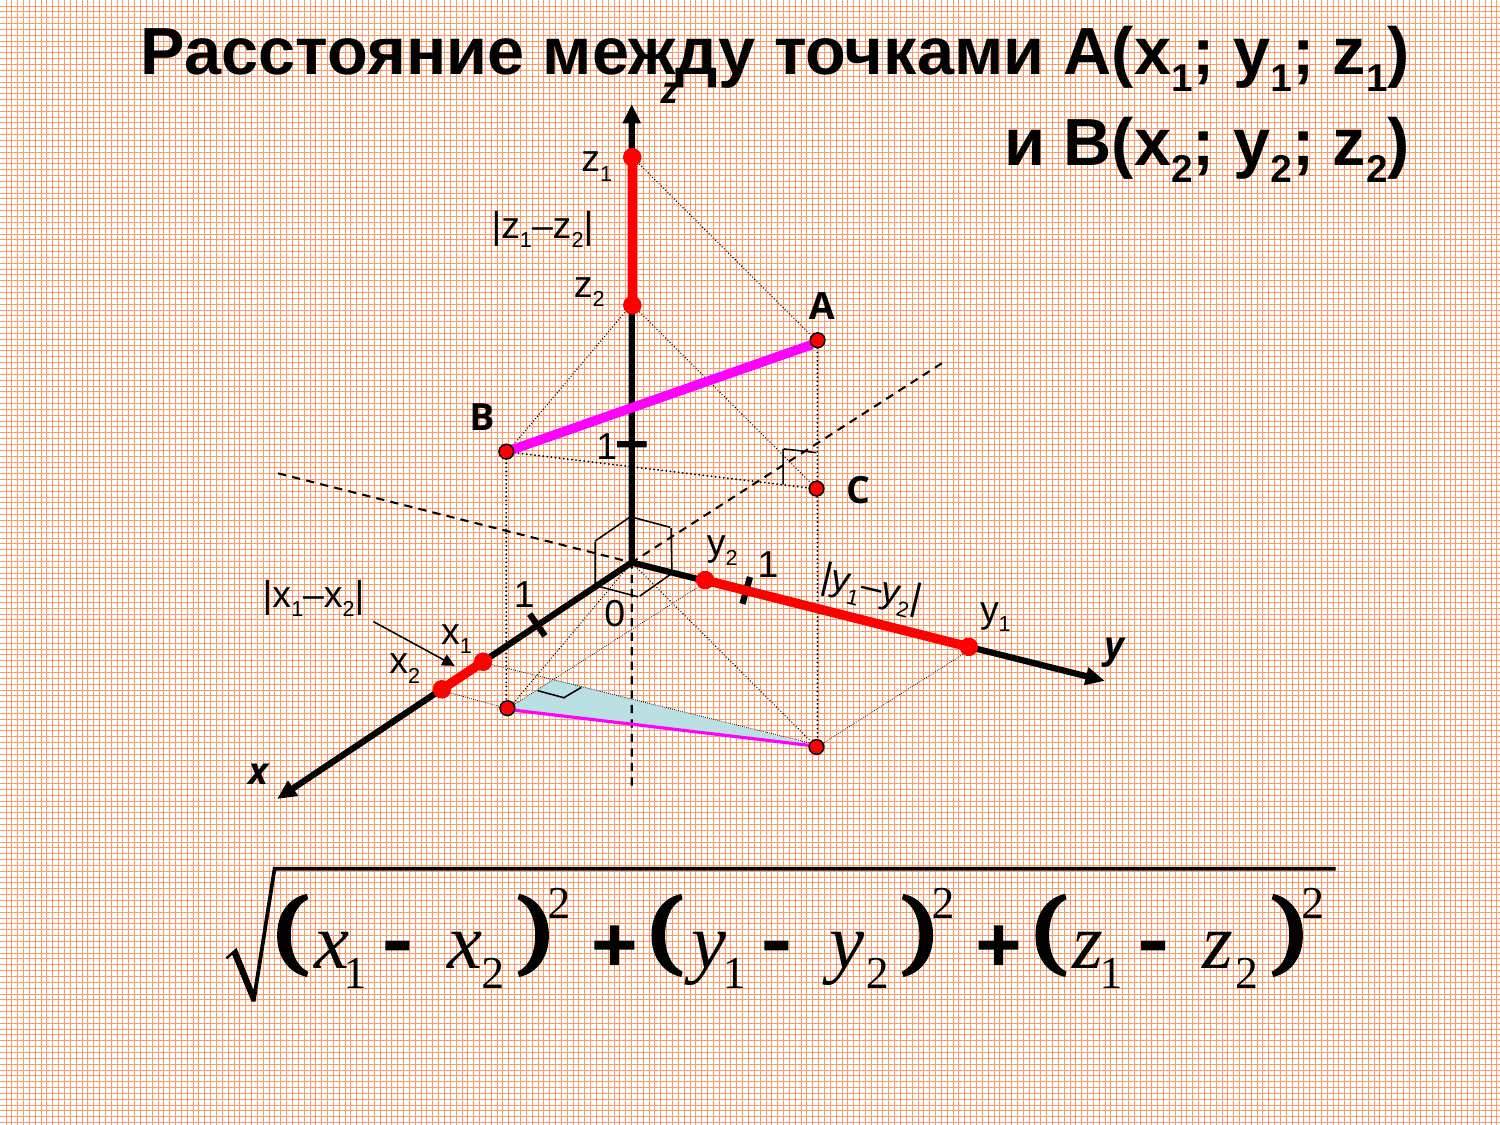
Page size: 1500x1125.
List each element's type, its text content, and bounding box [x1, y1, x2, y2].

text_box 1 [581, 414, 648, 475]
text_box 1 [742, 533, 809, 593]
text_box [882, 625, 973, 651]
text_box |y1–y2| [800, 540, 953, 638]
text_box [498, 444, 514, 460]
text_box x2 [374, 629, 436, 695]
text_box [810, 332, 826, 348]
text_box x [233, 739, 300, 800]
text_box [628, 233, 637, 310]
text_box z2 [559, 252, 620, 319]
text_box x1 [426, 599, 487, 666]
text_box y1 [965, 577, 1026, 644]
text_box 1 [498, 562, 566, 623]
text_box x2 [389, 628, 436, 655]
text_box y [1089, 613, 1156, 674]
text_box [809, 481, 824, 497]
text_box [437, 657, 488, 694]
text_box |z1–z2| [476, 233, 618, 260]
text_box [212, 849, 1353, 1022]
text_box [701, 576, 800, 605]
text_box [373, 621, 455, 666]
text_box |x1–x2| [247, 562, 389, 629]
text_box C [831, 459, 883, 519]
text_box [809, 739, 824, 755]
text_box B [454, 385, 507, 446]
text_box [500, 700, 515, 716]
title Расстояние между точками A(x1; y1; z1) и B(x2; y2; z2) [74, 44, 1426, 233]
text_box [514, 679, 809, 745]
text_box A [794, 274, 847, 335]
text_box y2 [692, 510, 753, 577]
text_box 0 [589, 581, 642, 642]
text_box [973, 647, 1105, 684]
